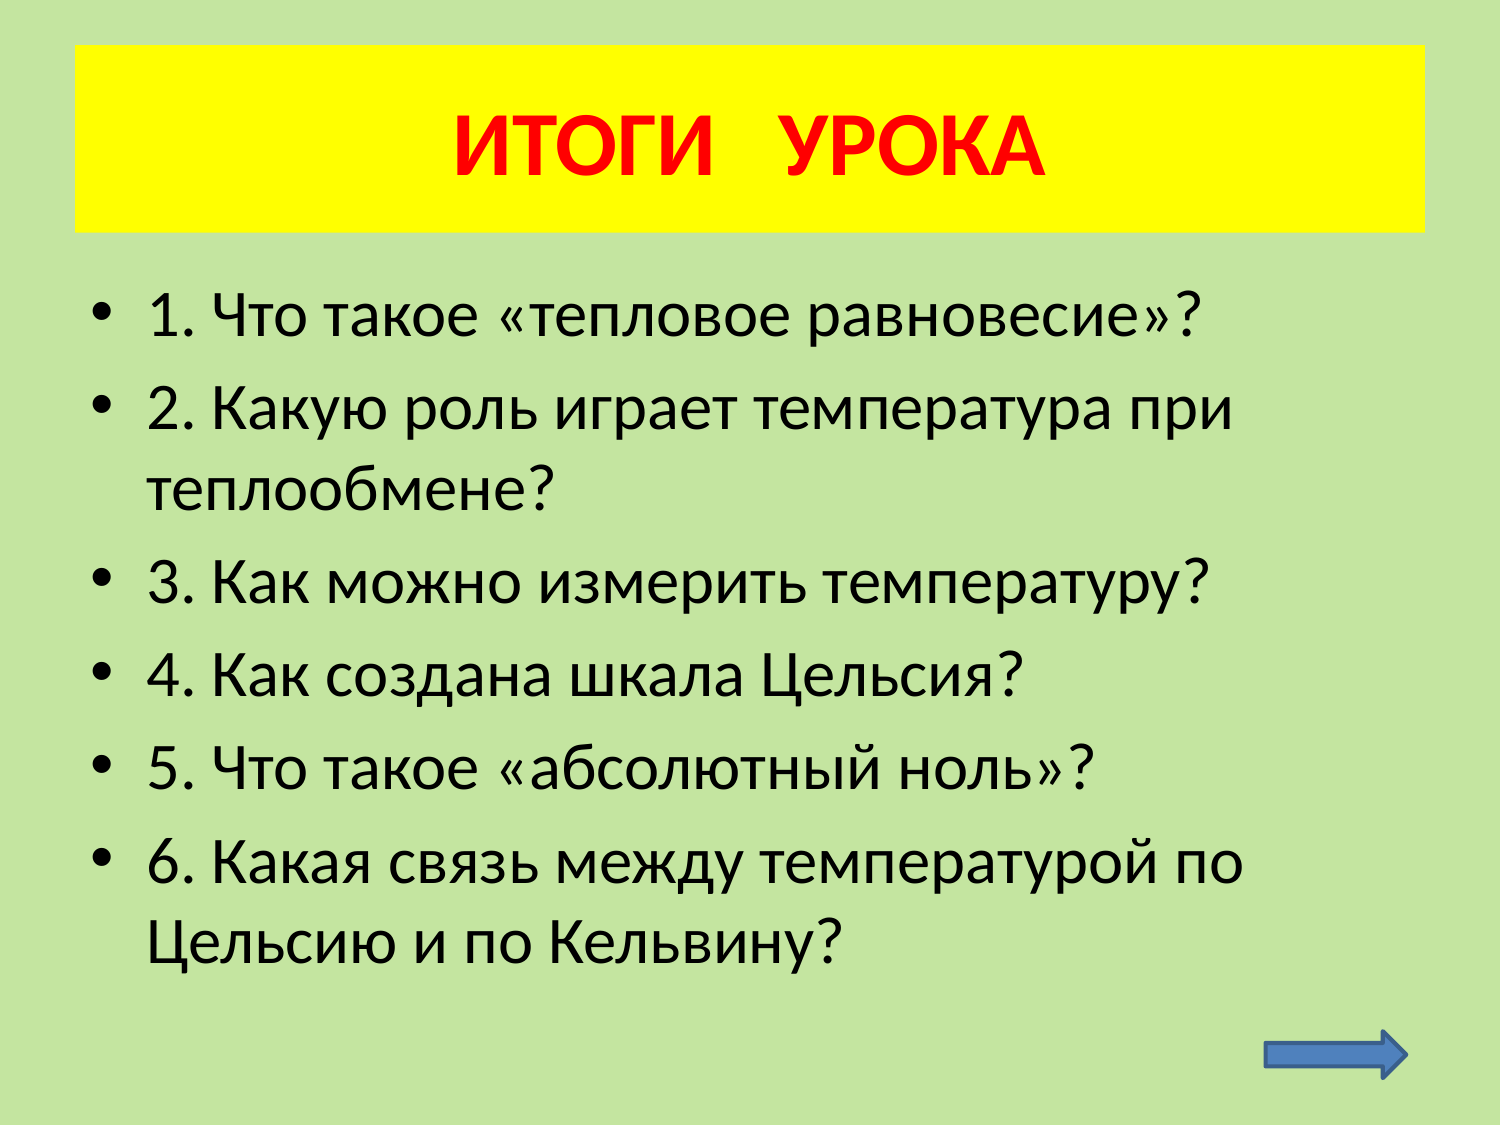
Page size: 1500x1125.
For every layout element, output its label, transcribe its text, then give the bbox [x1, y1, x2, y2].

list 1. Что такое «тепловое равновесие»? 2. Какую роль играет температура при теплообмене? 3. Как можно измерить температуру? 4. Как создана шкала Цельсия? 5. Что такое «абсолютный ноль»? 6. Какая связь между температурой по Цельсию и по Кельвину? [75, 262, 1425, 1005]
title ИТОГИ УРОКА [75, 45, 1425, 233]
text_box [1263, 1029, 1409, 1081]
